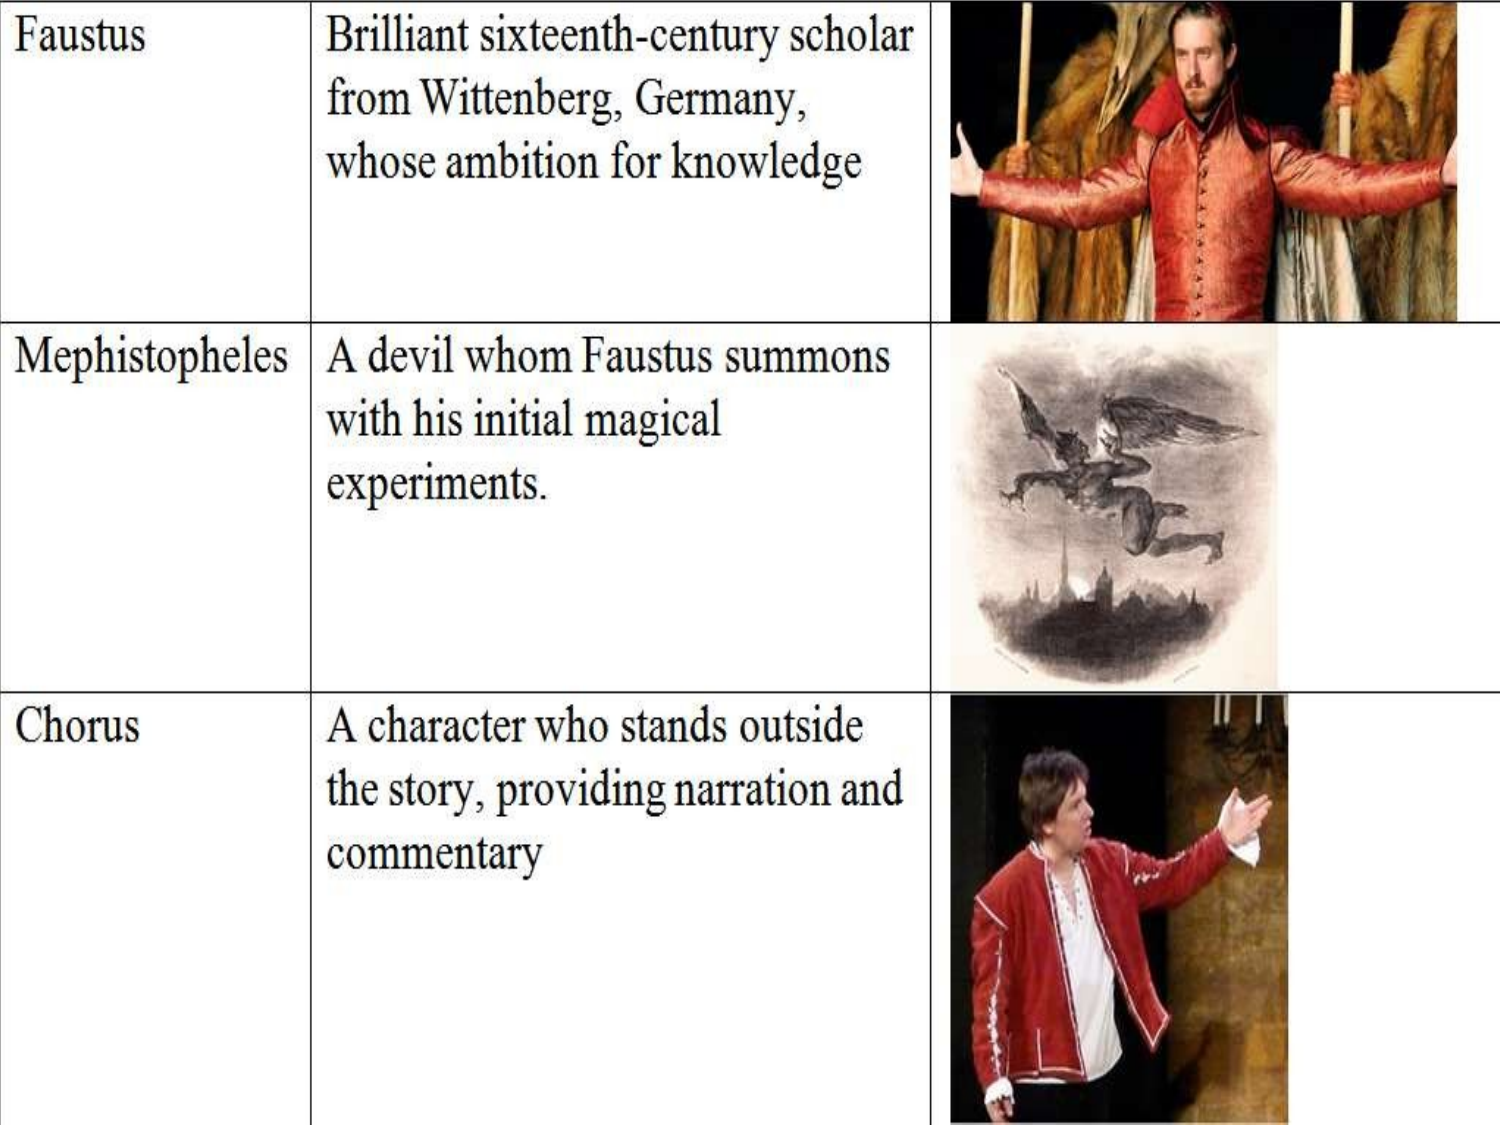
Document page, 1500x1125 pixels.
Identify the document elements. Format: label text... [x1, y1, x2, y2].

slide_number 13 [1080, 1046, 1425, 1103]
text_box [0, 0, 1500, 1125]
